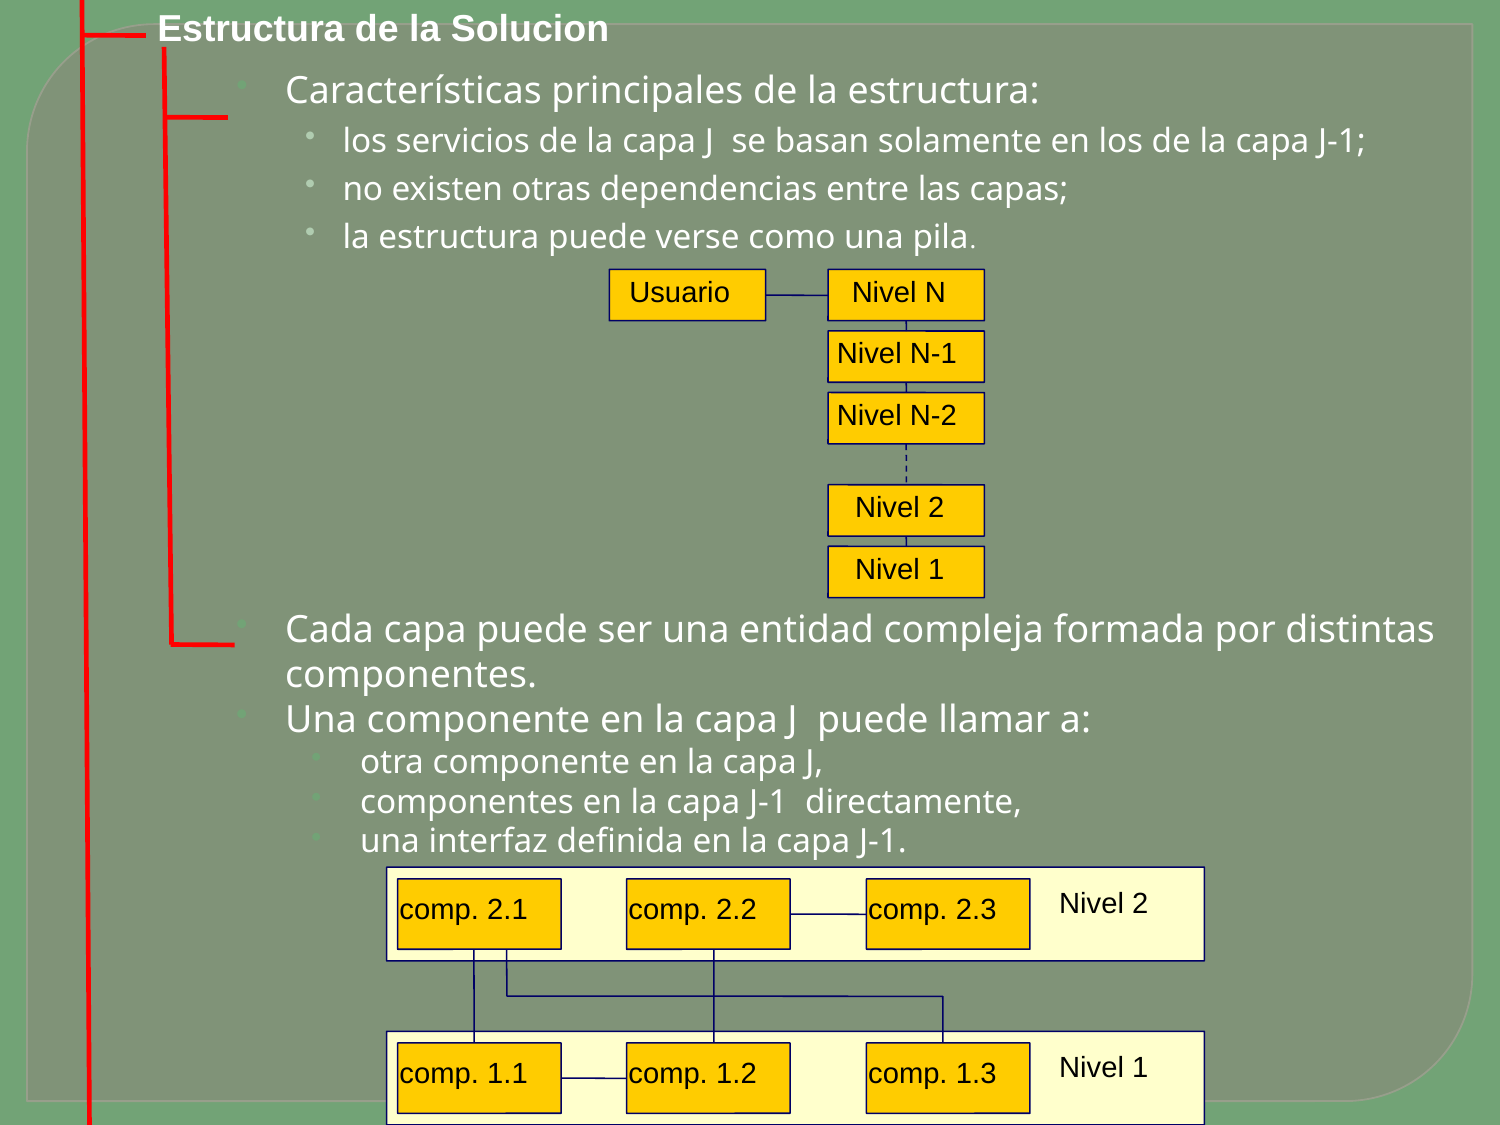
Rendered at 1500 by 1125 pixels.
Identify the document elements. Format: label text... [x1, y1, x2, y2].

list Características principales de la estructura: los servicios de la capa J se basan solamente en los de la capa J-1; no existen otras dependencias entre las capas; la estructura puede verse como una pila. [222, 58, 1500, 282]
text_box Cada capa puede ser una entidad compleja formada por distintas componentes. Una componente en la capa J puede llamar a: otra componente en la capa J, componentes en la capa J-1 directamente, una interfaz definida en la capa J-1. [222, 597, 1500, 903]
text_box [386, 866, 1205, 1125]
text_box Estructura de la Solucion [142, 0, 625, 58]
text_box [609, 269, 985, 598]
